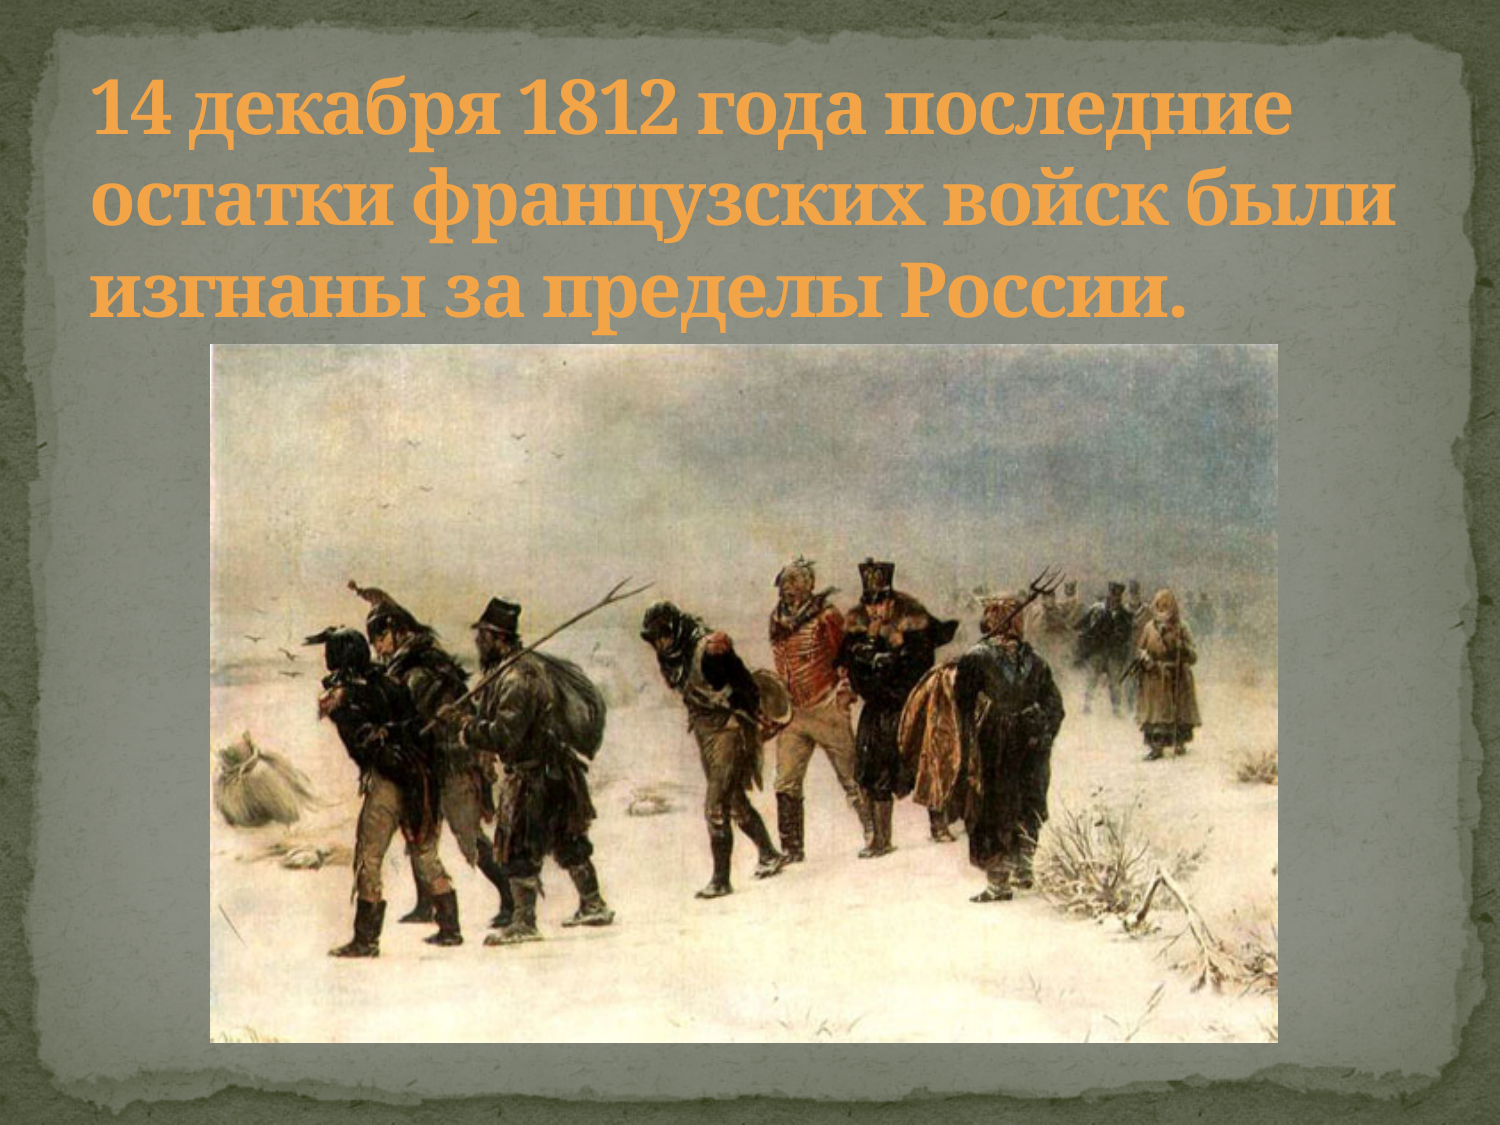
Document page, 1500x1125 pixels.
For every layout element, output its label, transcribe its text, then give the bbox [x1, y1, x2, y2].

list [213, 347, 1276, 1040]
title 14 декабря 1812 года последние остатки французских войск были изгнаны за пределы России. [74, 0, 1425, 340]
